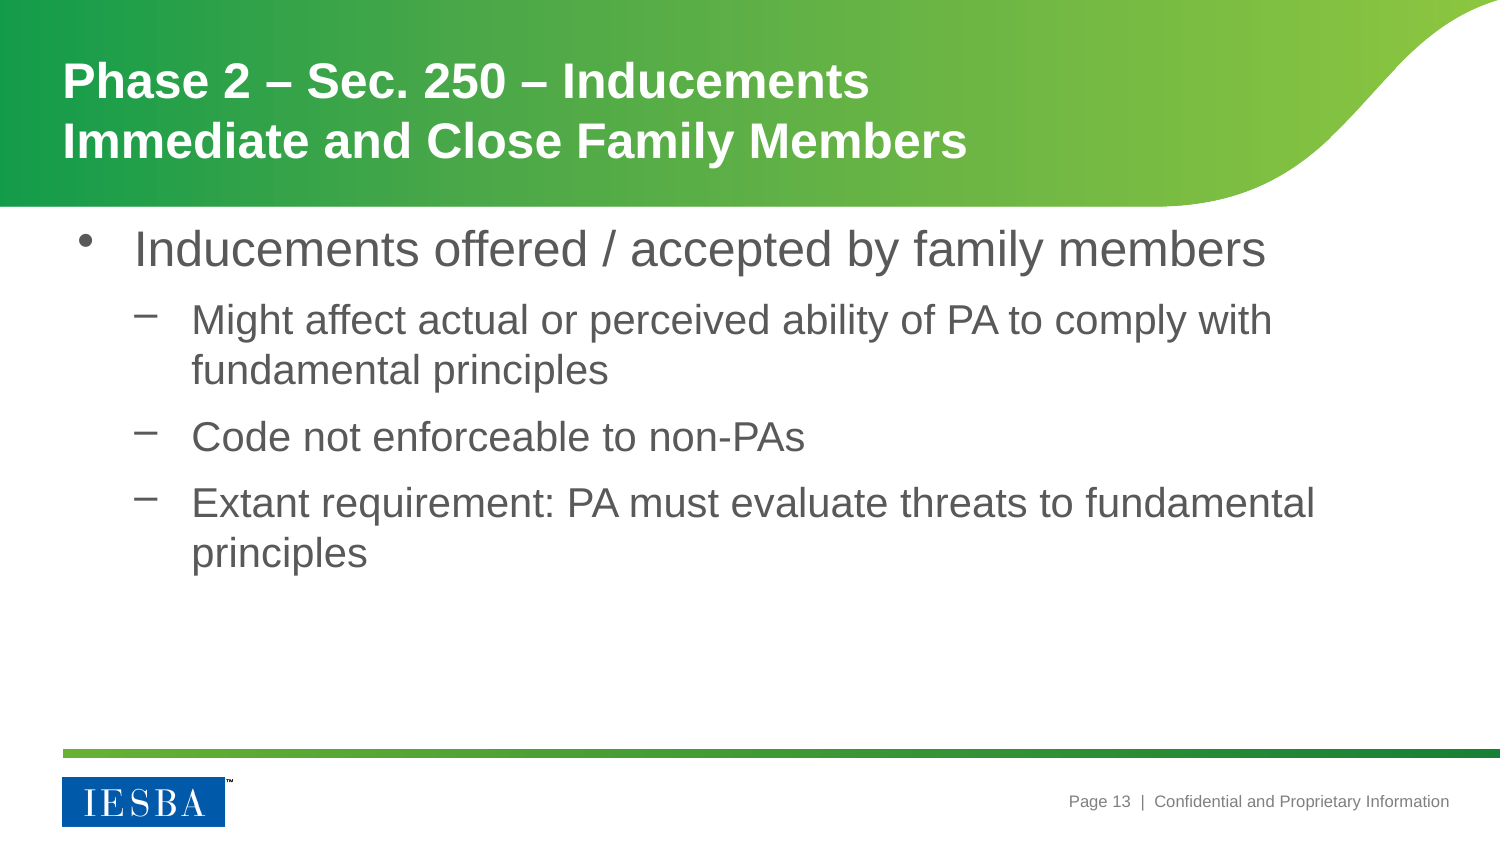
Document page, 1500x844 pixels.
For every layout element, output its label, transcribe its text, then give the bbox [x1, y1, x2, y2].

list Inducements offered / accepted by family members Might affect actual or perceived ability of PA to comply with fundamental principles Code not enforceable to non-PAs Extant requirement: PA must evaluate threats to fundamental principles [62, 209, 1450, 747]
picture [0, 0, 1500, 207]
title Phase 2 – Sec. 250 – Inducements Immediate and Close Family Members [62, 75, 1300, 142]
picture [62, 777, 233, 827]
